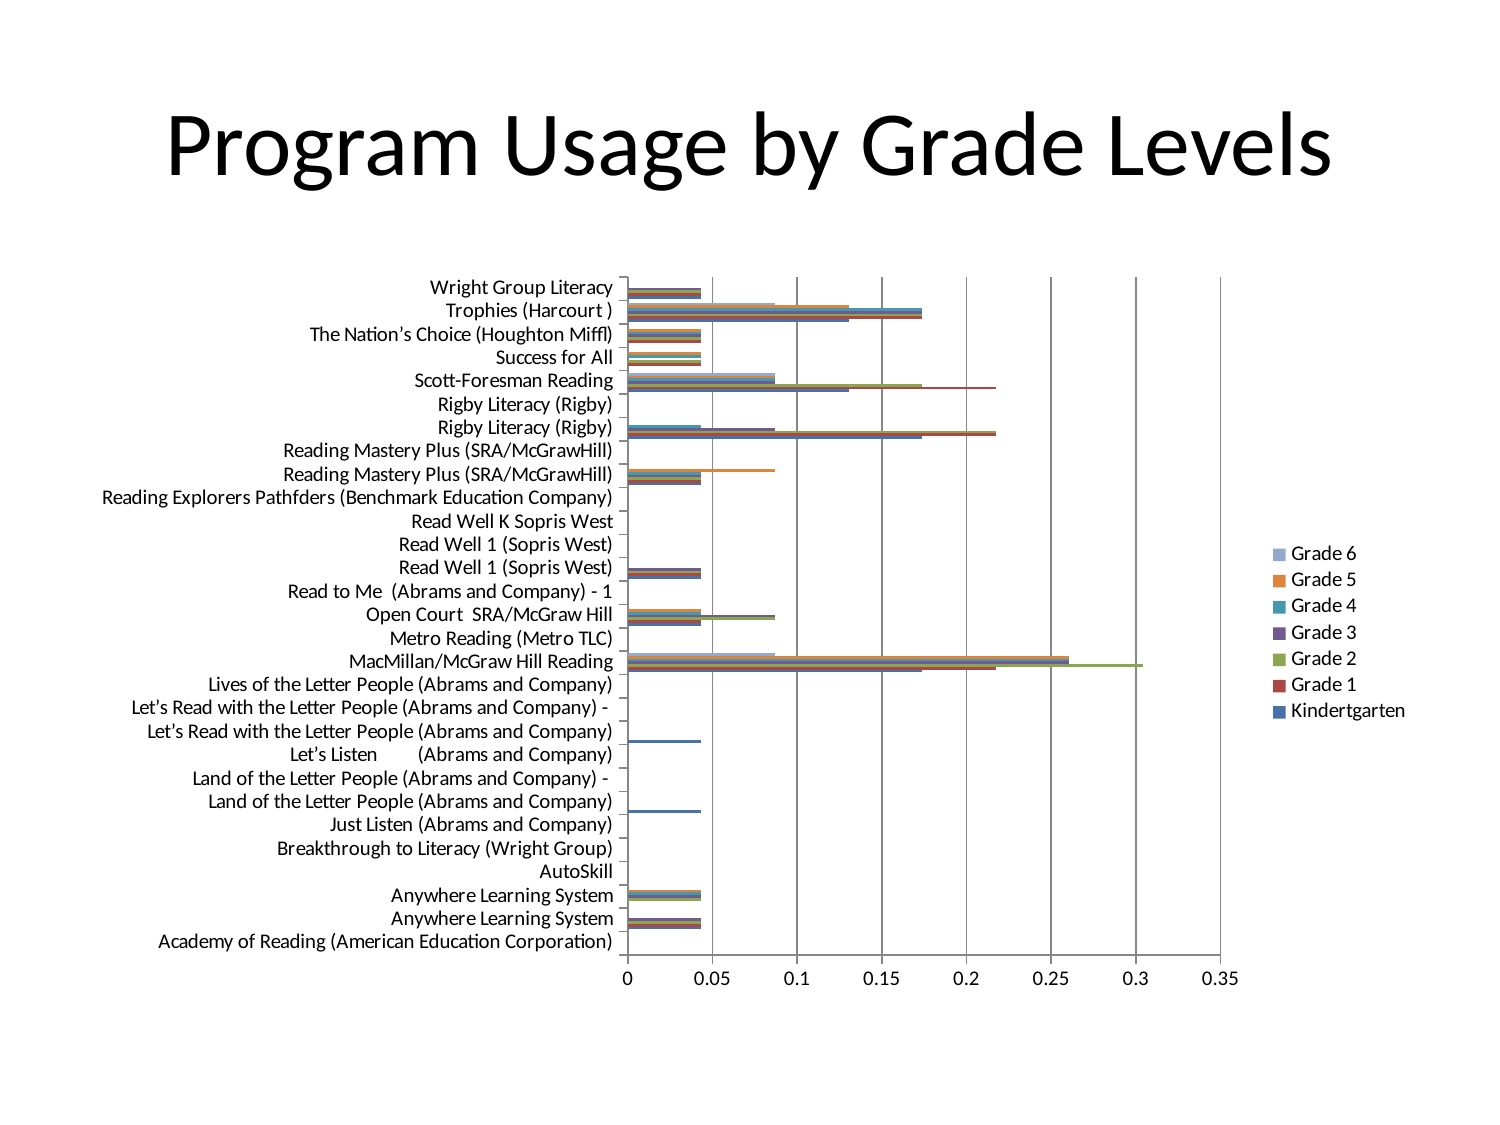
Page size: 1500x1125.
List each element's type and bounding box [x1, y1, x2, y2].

chart [74, 262, 1426, 1006]
title [75, 45, 1425, 233]
